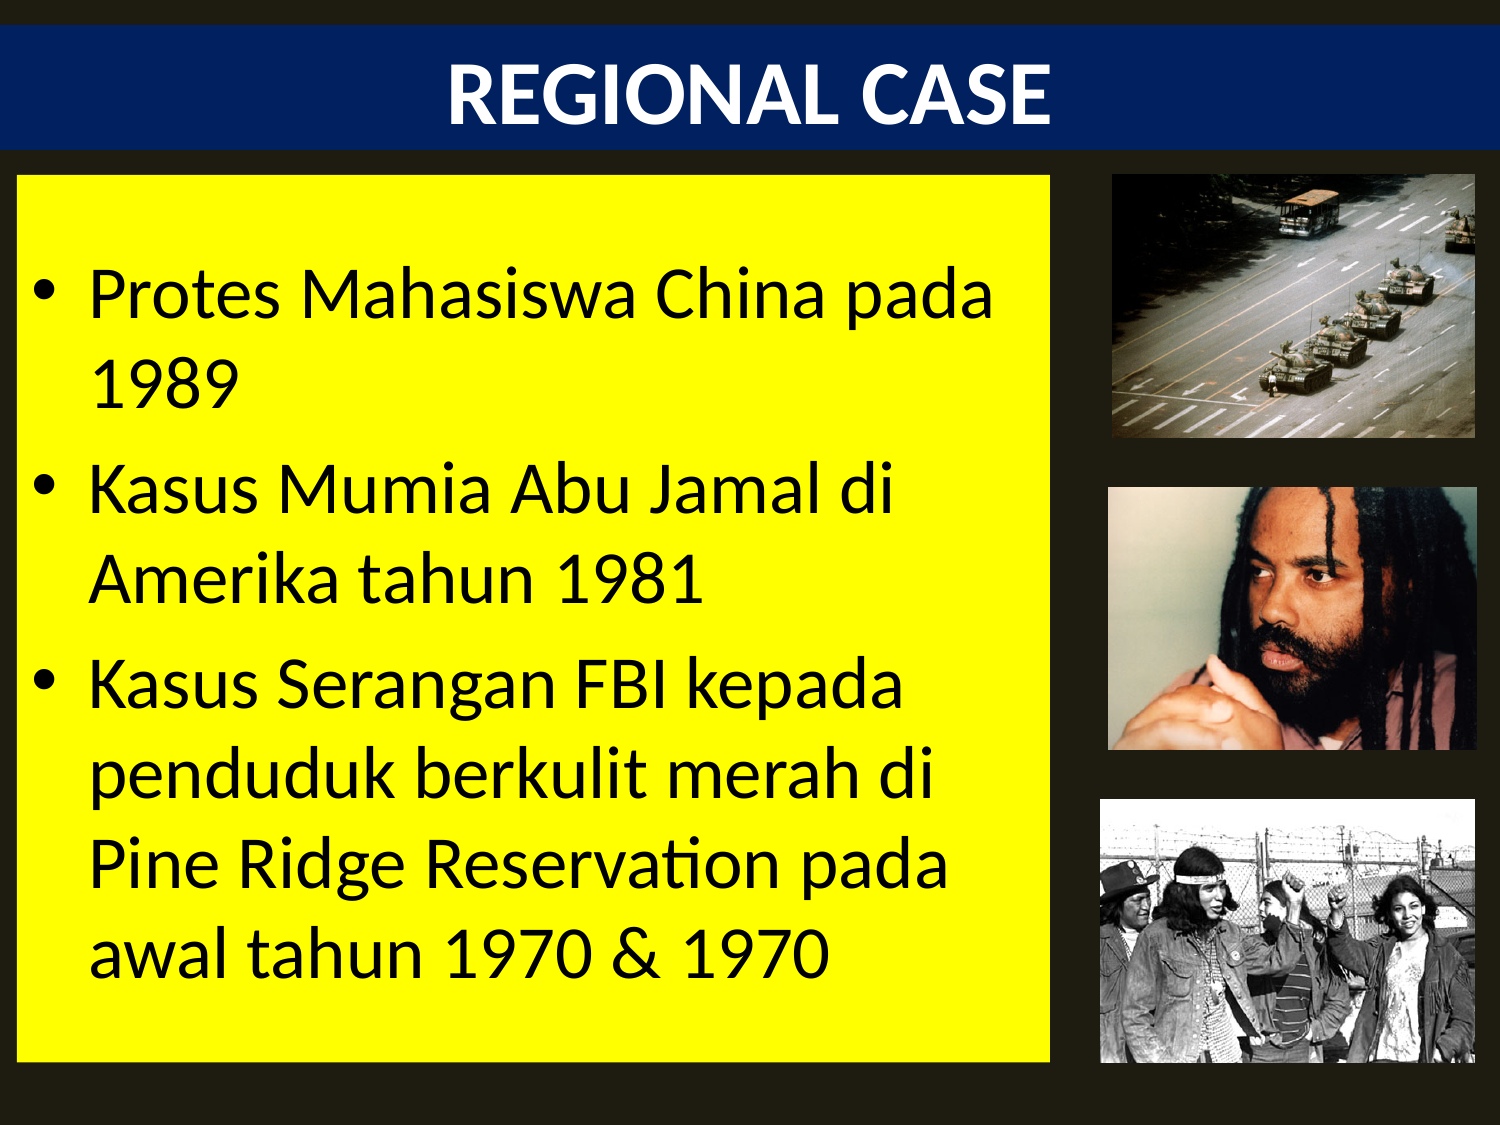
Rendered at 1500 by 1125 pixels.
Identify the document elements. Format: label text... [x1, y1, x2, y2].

title REGIONAL CASE [0, 24, 1500, 150]
picture [1108, 487, 1477, 751]
picture [1112, 174, 1476, 438]
picture [1099, 799, 1476, 1063]
list Protes Mahasiswa China pada 1989 Kasus Mumia Abu Jamal di Amerika tahun 1981 Kasus Serangan FBI kepada penduduk berkulit merah di Pine Ridge Reservation pada awal tahun 1970 & 1970 [16, 174, 1050, 1063]
